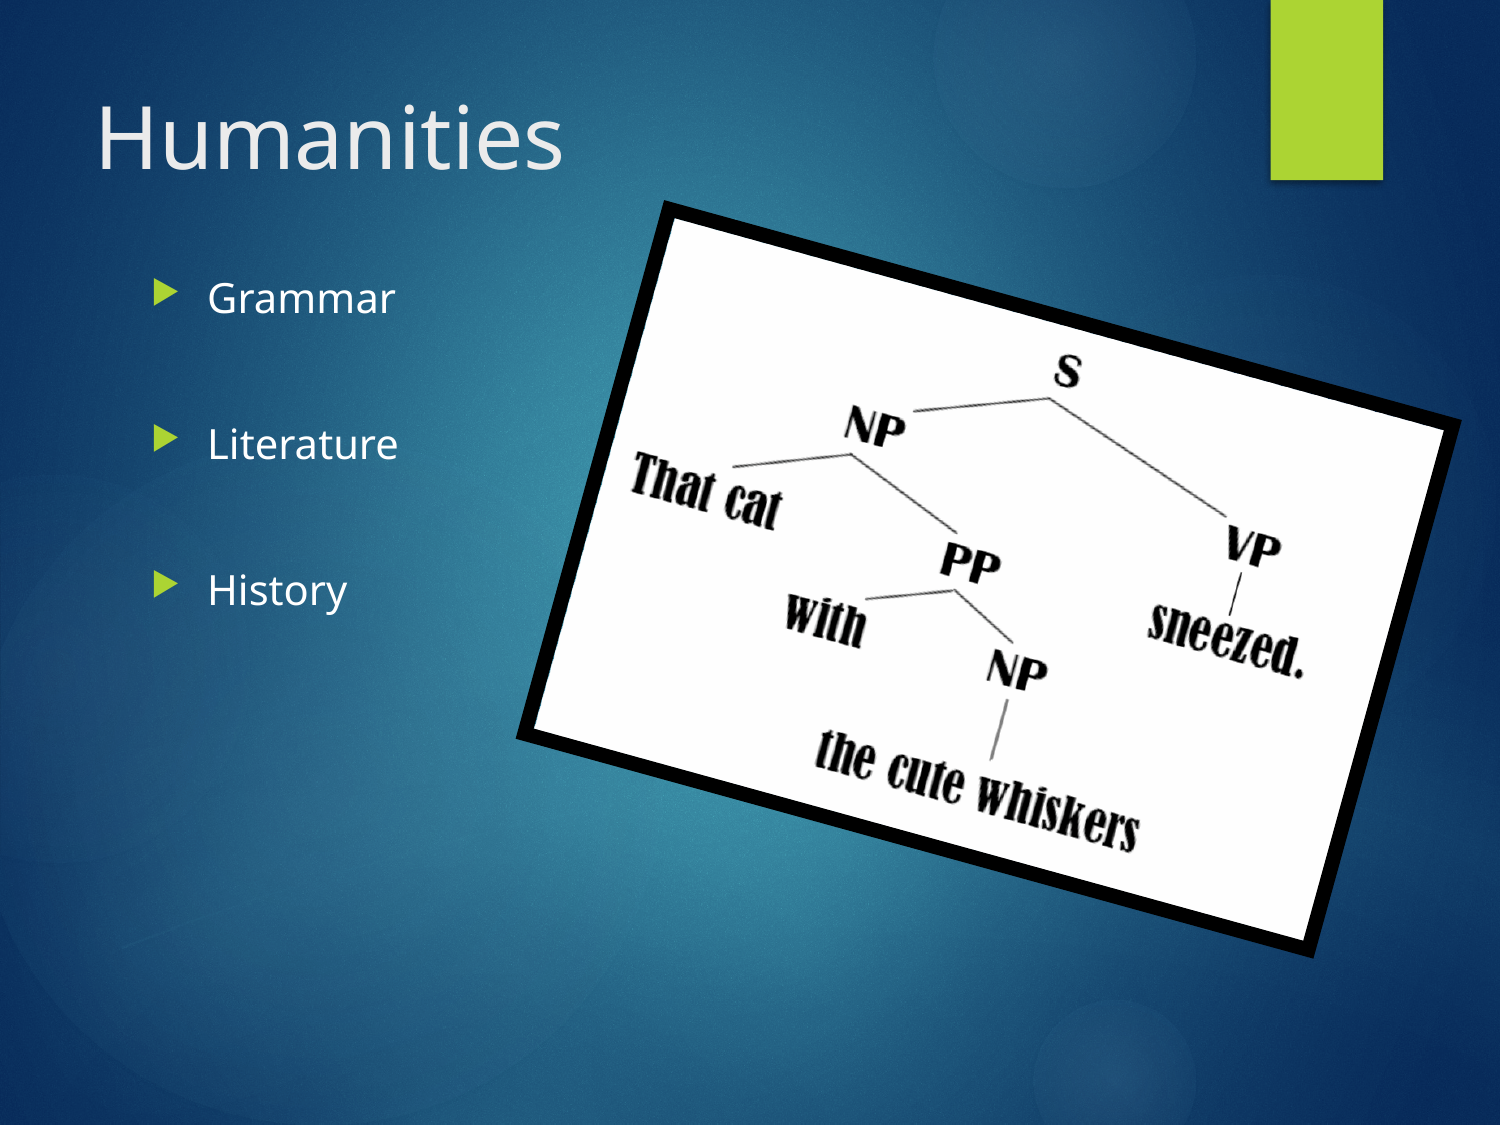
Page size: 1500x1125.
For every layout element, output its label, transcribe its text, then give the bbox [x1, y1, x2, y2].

picture [535, 219, 1443, 940]
title Humanities [79, 74, 1237, 304]
list Grammar Literature History [135, 189, 1237, 878]
